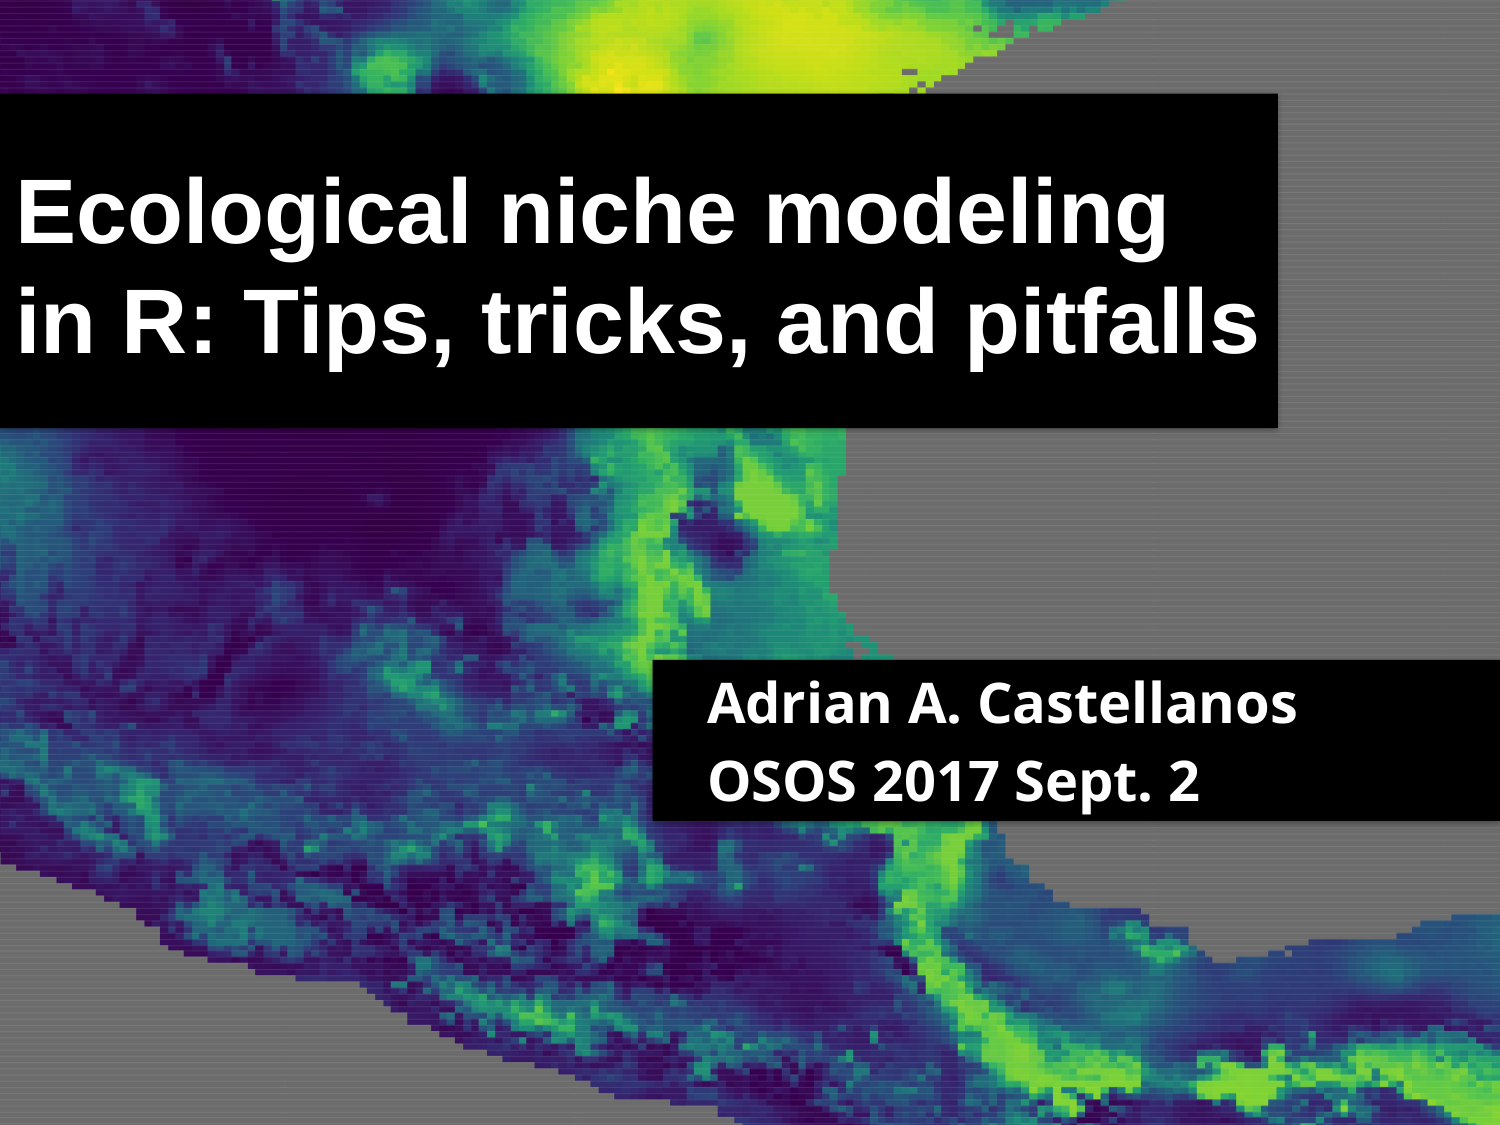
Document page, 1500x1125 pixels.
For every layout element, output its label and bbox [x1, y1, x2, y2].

picture [0, 0, 1500, 1125]
text_box [0, 93, 1279, 429]
